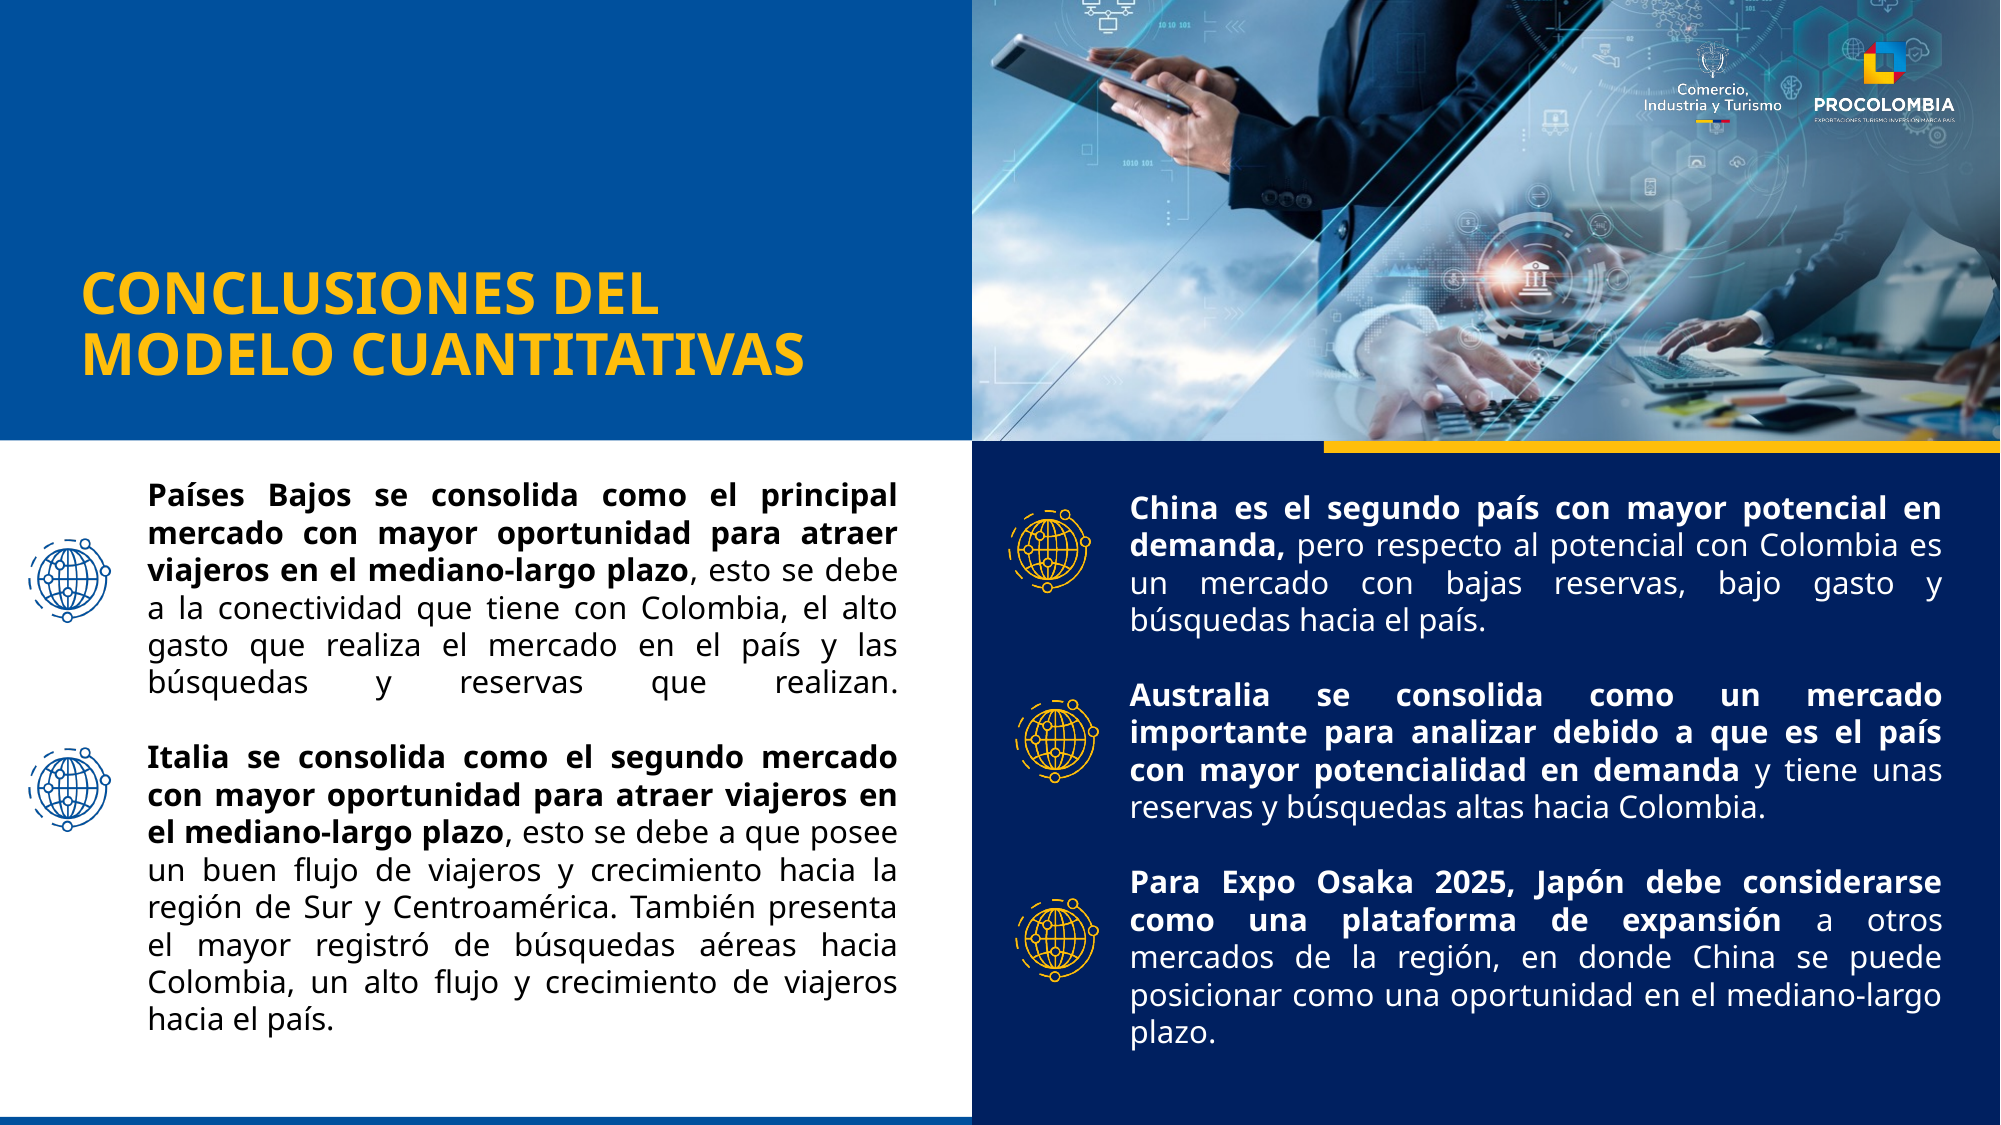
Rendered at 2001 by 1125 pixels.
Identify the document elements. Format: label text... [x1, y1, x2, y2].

picture [18, 734, 117, 841]
picture [1005, 685, 1105, 793]
picture [1005, 884, 1105, 991]
picture [972, 0, 2000, 441]
text_box Países Bajos se consolida como el principal mercado con mayor oportunidad para atraer viajeros en el mediano-largo plazo, esto se debe a la conectividad que tiene con Colombia, el alto gasto que realiza el mercado en el país y las búsquedas y reservas que realizan. Italia se consolida como el segundo mercado con mayor oportunidad para atraer viajeros en el mediano-largo plazo, esto se debe a que posee un buen flujo de viajeros y crecimiento hacia la región de Sur y Centroamérica. También presenta el mayor registró de búsquedas aéreas hacia Colombia, un alto flujo y crecimiento de viajeros hacia el país. [132, 468, 914, 1045]
text_box CONCLUSIONES DEL MODELO CUANTITATIVAS [66, 137, 875, 394]
picture [18, 524, 117, 632]
text_box China es el segundo país con mayor potencial en demanda, pero respecto al potencial con Colombia es un mercado con bajas reservas, bajo gasto y búsquedas hacia el país. Australia se consolida como un mercado importante para analizar debido a que es el país con mayor potencialidad en demanda y tiene unas reservas y búsquedas altas hacia Colombia. Para Expo Osaka 2025, Japón debe considerarse como una plataforma de expansión a otros mercados de la región, en donde China se puede posicionar como una oportunidad en el mediano-largo plazo. [1114, 480, 1959, 1058]
picture [998, 495, 1097, 602]
